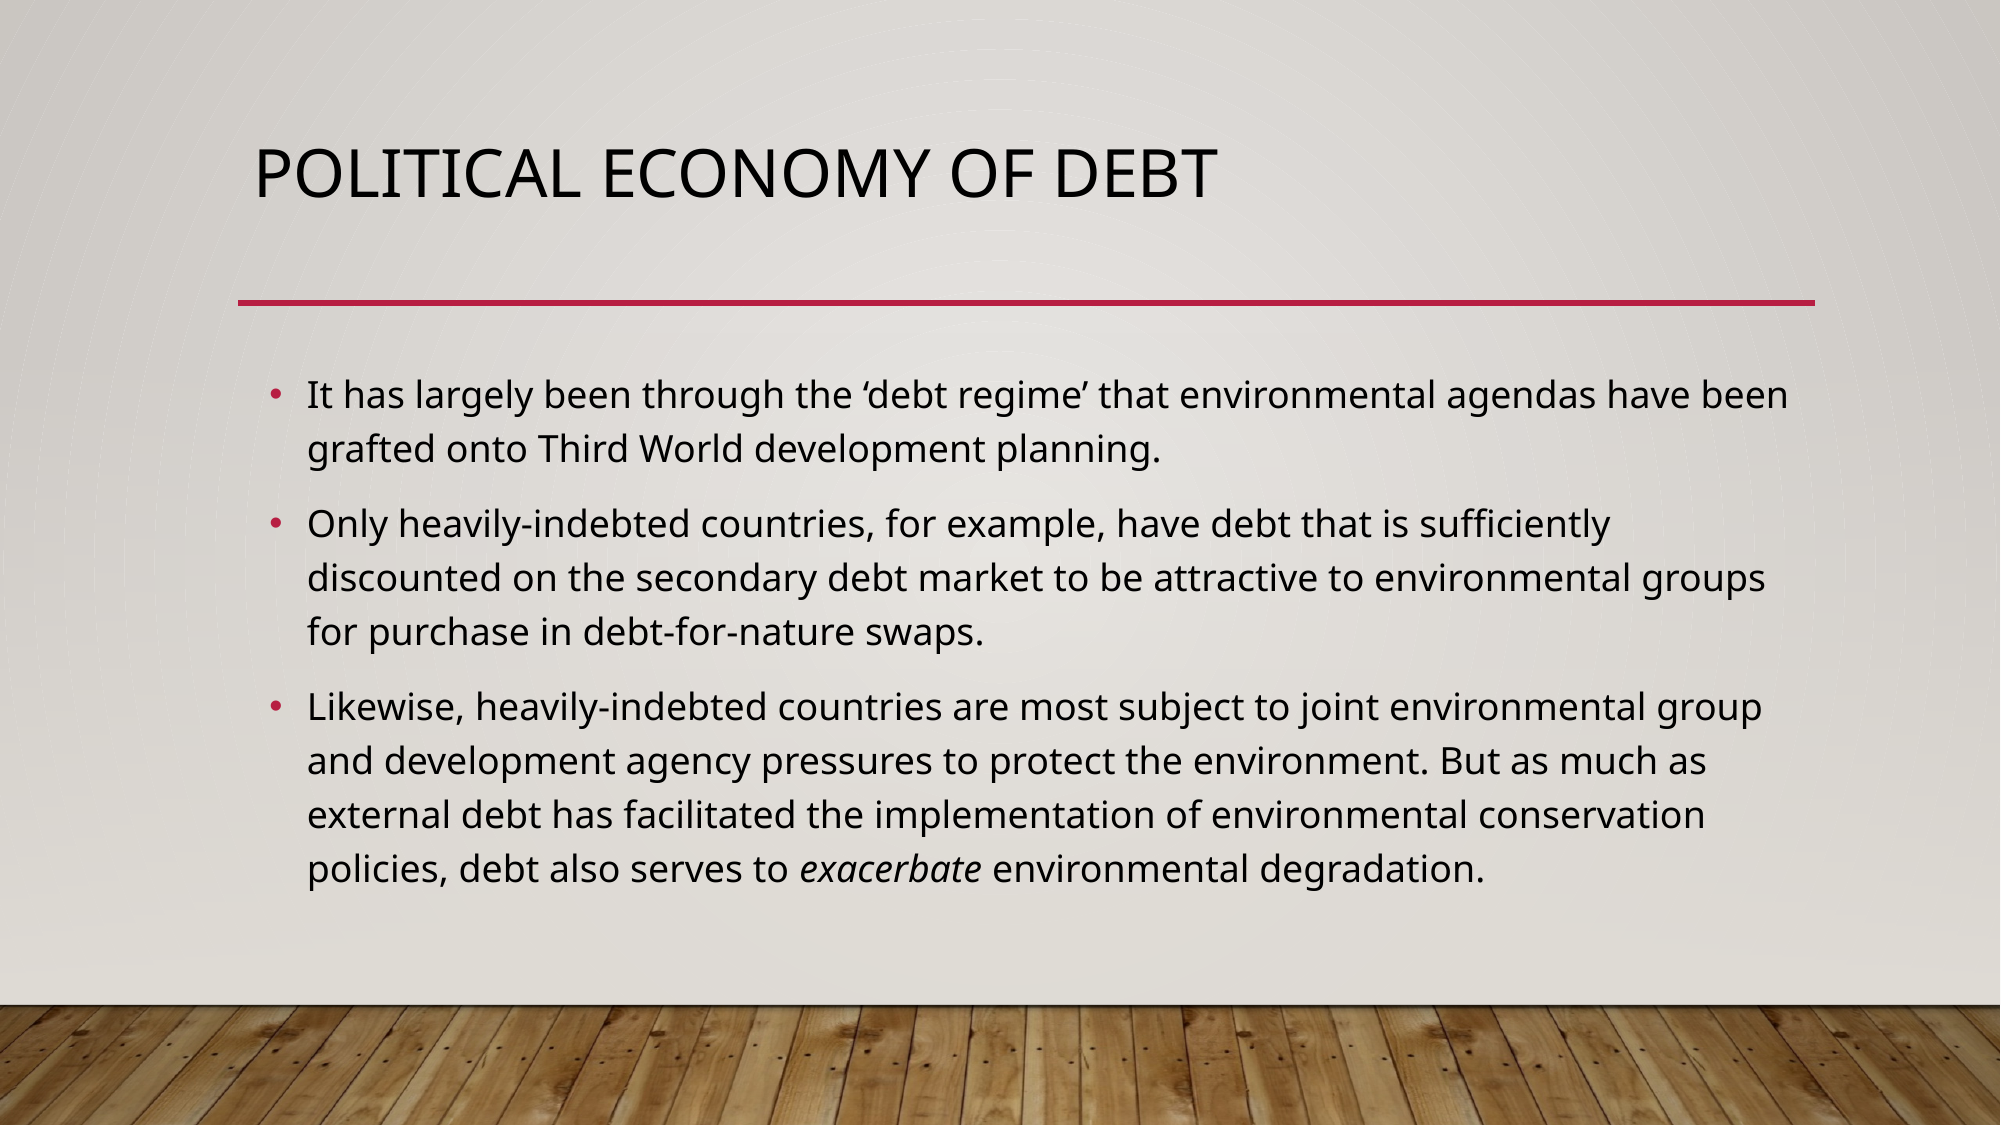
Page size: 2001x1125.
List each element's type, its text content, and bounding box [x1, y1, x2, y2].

picture [0, 1005, 2000, 1125]
title political economy of debt [238, 131, 1814, 305]
list It has largely been through the ‘debt regime’ that environmental agendas have been grafted onto Third World development planning. Only heavily-indebted countries, for example, have debt that is sufficiently discounted on the secondary debt market to be attractive to environmental groups for purchase in debt-for-nature swaps. Likewise, heavily-indebted countries are most subject to joint environmental group and development agency pressures to protect the environment. But as much as external debt has facilitated the implementation of environmental conservation policies, debt also serves to exacerbate environmental degradation. [254, 354, 1830, 921]
